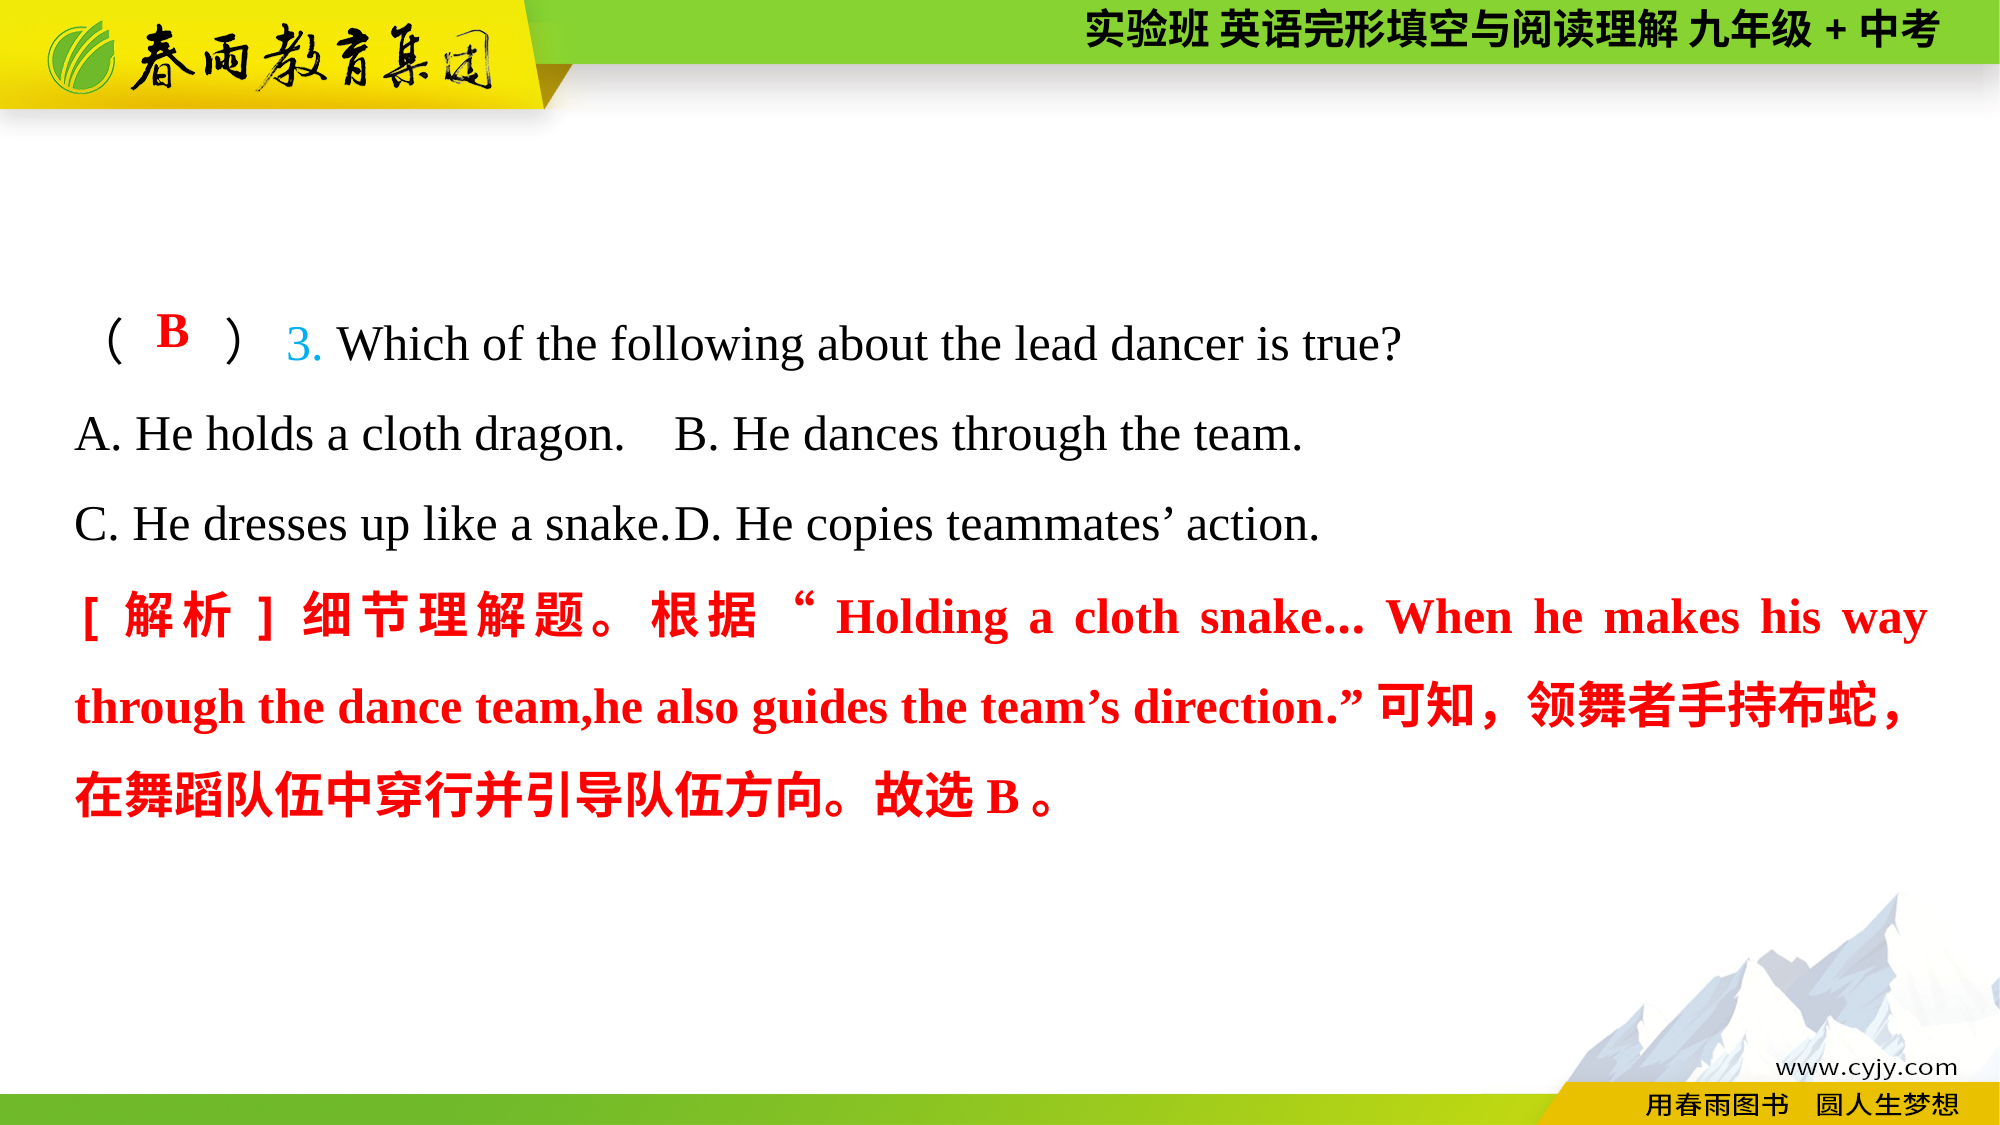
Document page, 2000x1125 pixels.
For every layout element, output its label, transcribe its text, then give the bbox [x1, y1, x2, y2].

text_box [解析]细节理解题。根据“Holding a cloth snake... When he makes his way through the dance team,he also guides the team’s direction.”可知，领舞者手持布蛇，在舞蹈队伍中穿行并引导队伍方向。故选B。 [59, 561, 1944, 831]
picture [0, 0, 2000, 1125]
list （ ）3. Which of the following about the lead dancer is true? A. He holds a cloth dragon. B. He dances through the team. C. He dresses up like a snake. D. He copies teammates’ action. [59, 273, 1944, 561]
text_box B [141, 290, 205, 365]
